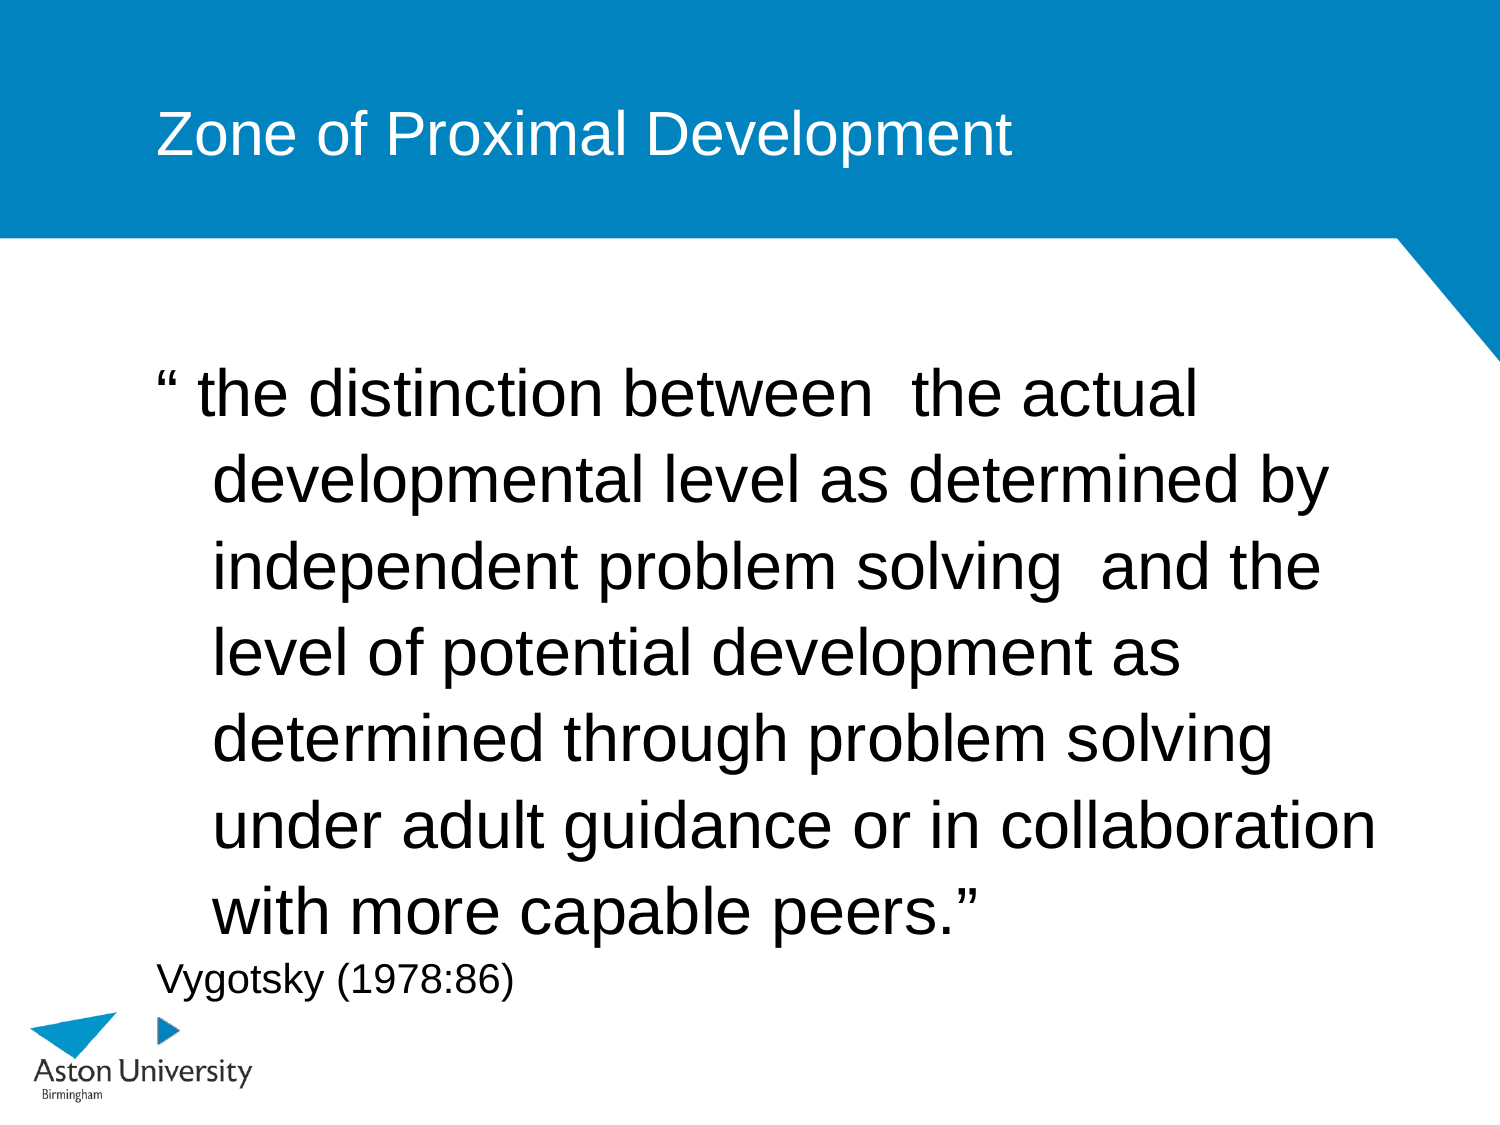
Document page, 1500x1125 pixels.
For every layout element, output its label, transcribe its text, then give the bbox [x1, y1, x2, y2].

list “ the distinction between the actual developmental level as determined by independent problem solving and the level of potential development as determined through problem solving under adult guidance or in collaboration with more capable peers.” Vygotsky (1978:86) [156, 343, 1398, 1004]
picture [28, 1011, 253, 1103]
title Zone of Proximal Development [156, 92, 1398, 177]
